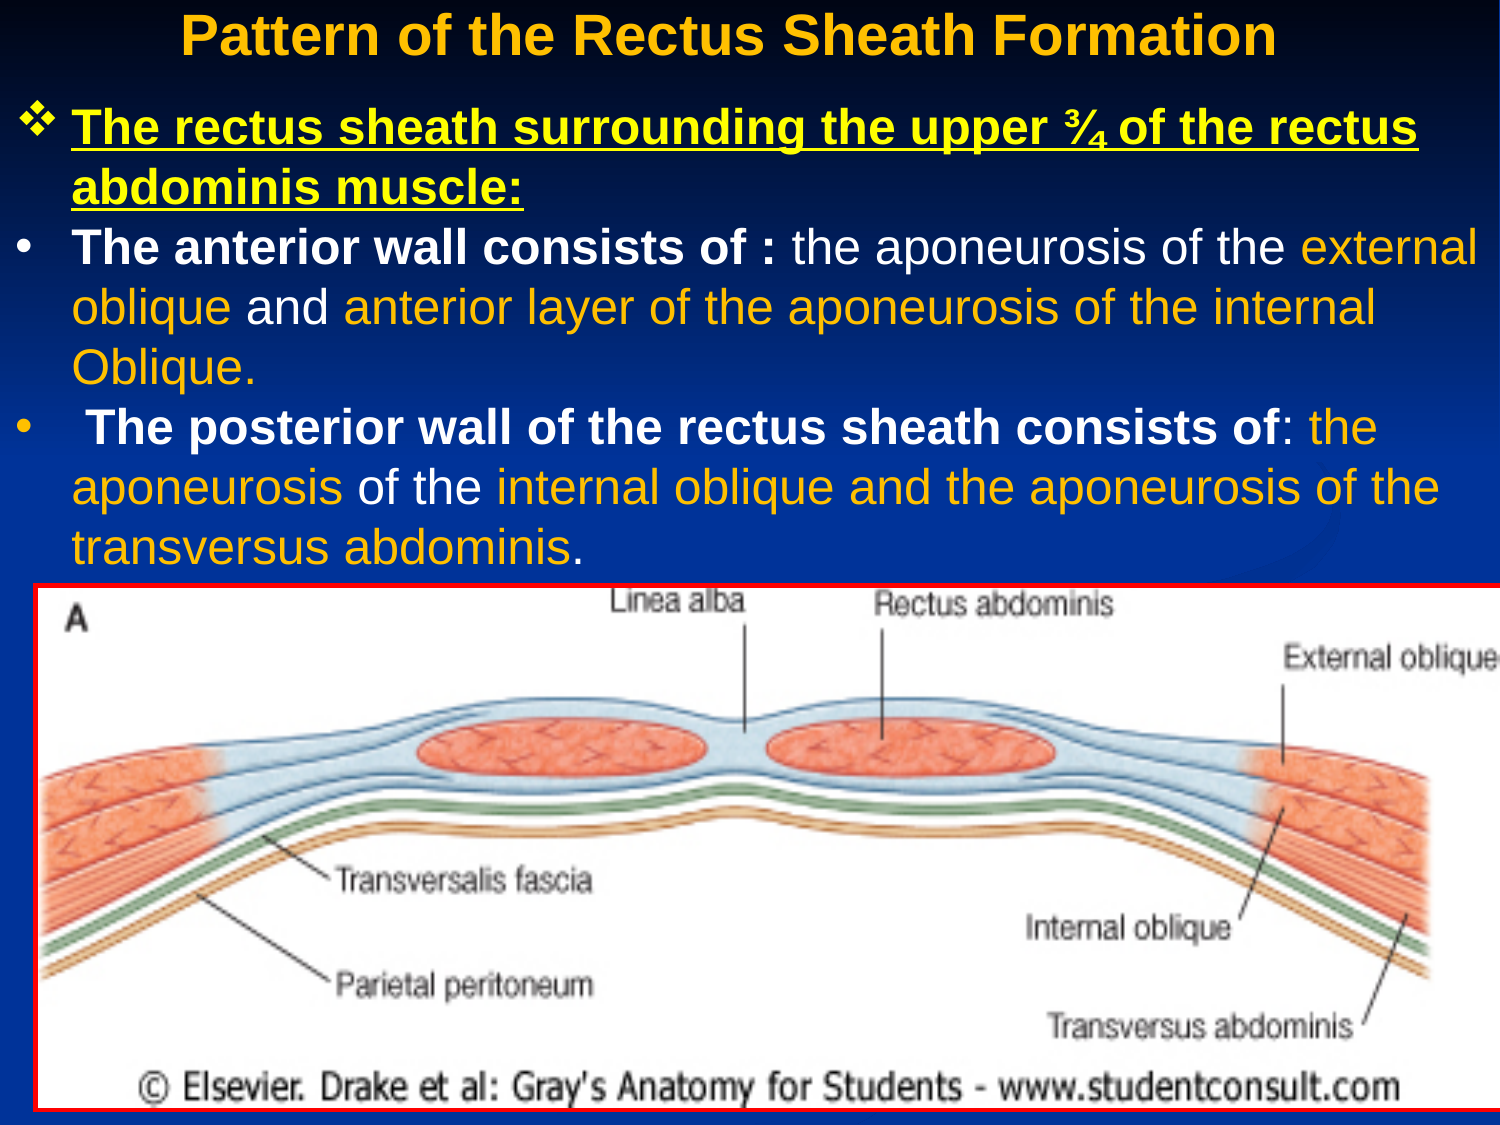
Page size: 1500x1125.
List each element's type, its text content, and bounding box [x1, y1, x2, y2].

list The rectus sheath surrounding the upper ¾ of the rectus abdominis muscle: The anterior wall consists of : the aponeurosis of the external oblique and anterior layer of the aponeurosis of the internal Oblique. The posterior wall of the rectus sheath consists of: the aponeurosis of the internal oblique and the aponeurosis of the transversus abdominis. [0, 87, 1500, 588]
picture [37, 587, 1500, 1109]
title Pattern of the Rectus Sheath Formation [4, 0, 1455, 75]
